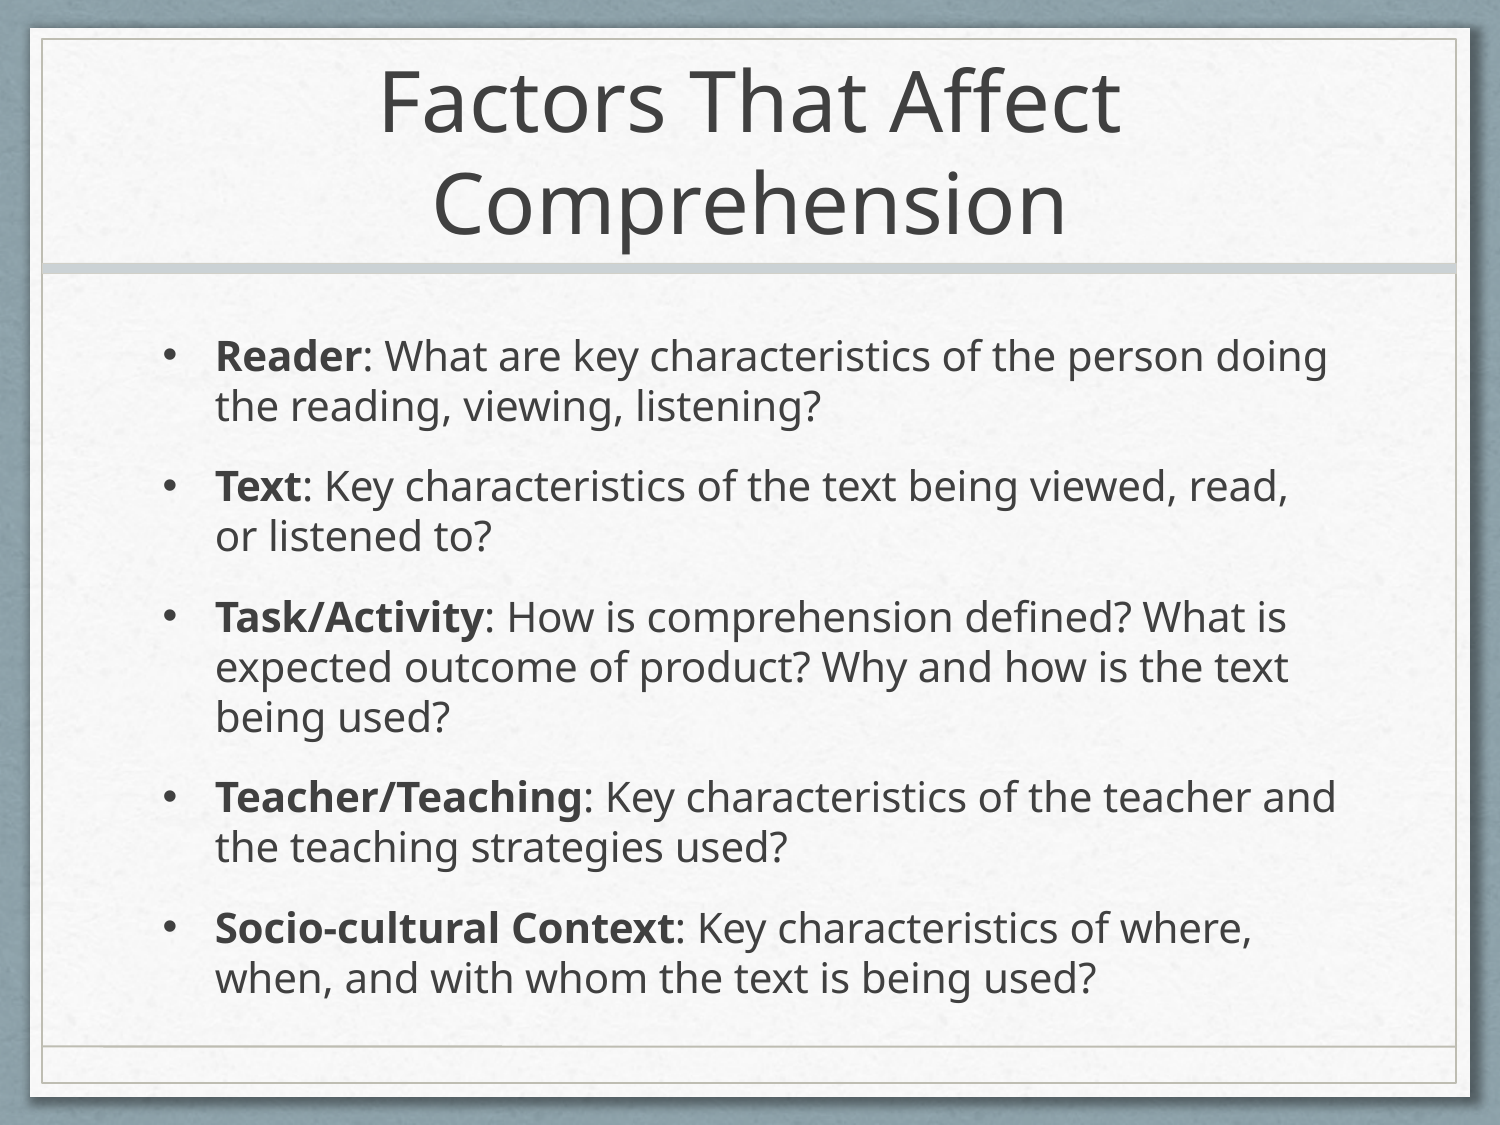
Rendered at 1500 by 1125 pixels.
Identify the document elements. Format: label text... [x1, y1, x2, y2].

title Factors That Affect Comprehension [147, 40, 1353, 260]
list Reader: What are key characteristics of the person doing the reading, viewing, listening? Text: Key characteristics of the text being viewed, read, or listened to? Task/Activity: How is comprehension defined? What is expected outcome of product? Why and how is the text being used? Teacher/Teaching: Key characteristics of the teacher and the teaching strategies used? Socio-cultural Context: Key characteristics of where, when, and with whom the text is being used? [147, 321, 1353, 1017]
picture [30, 28, 1470, 1097]
